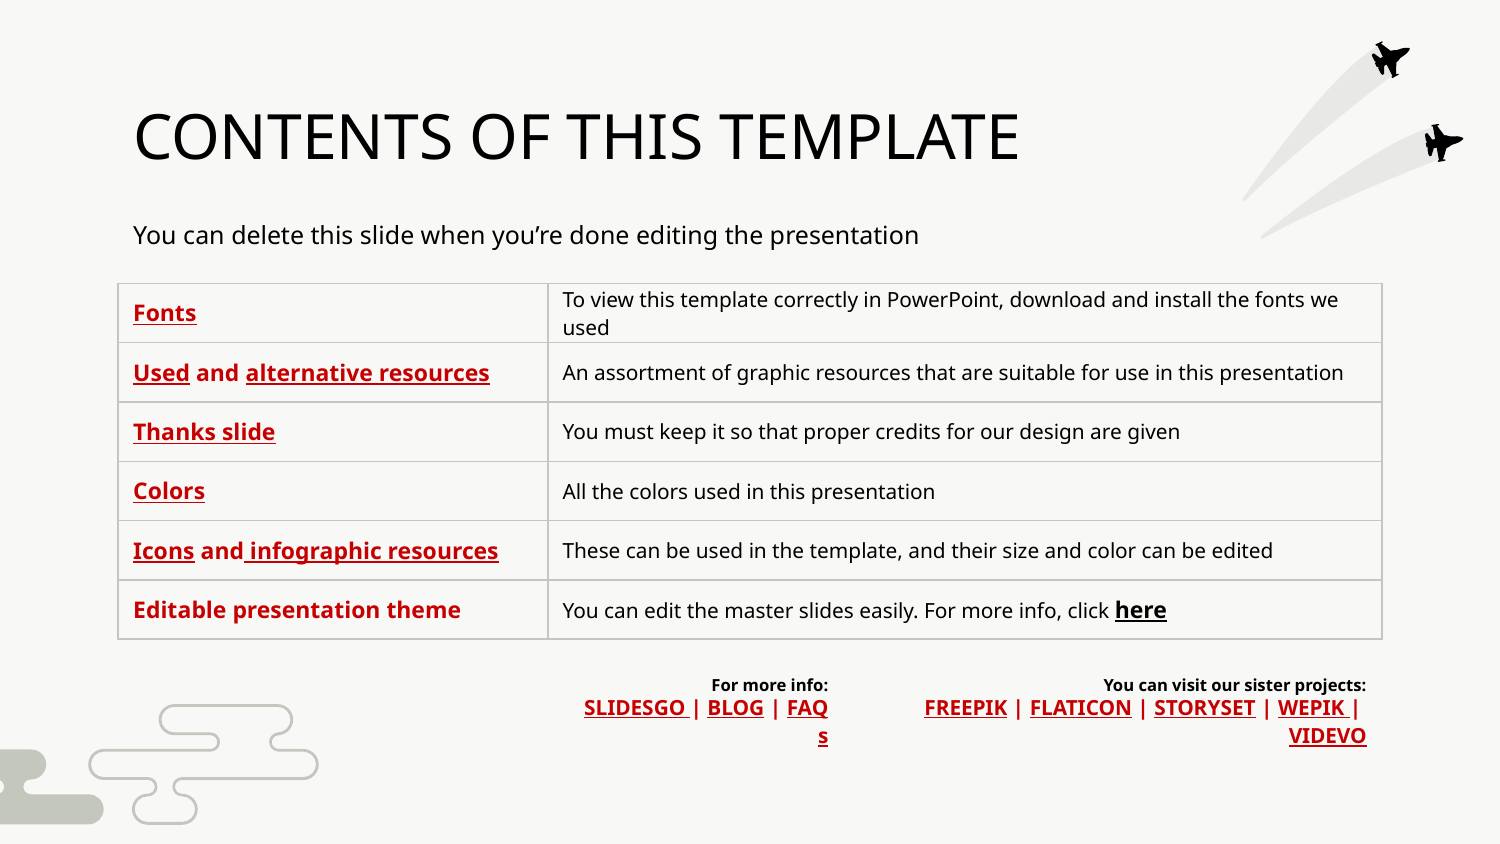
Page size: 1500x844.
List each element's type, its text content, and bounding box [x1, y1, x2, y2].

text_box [1256, 38, 1459, 259]
table_cell All the colors used in this presentation [549, 462, 1381, 520]
table_cell Icons and infographic resources [119, 521, 547, 579]
table_cell These can be used in the template, and their size and color can be edited [549, 521, 1381, 579]
table_cell Colors [119, 462, 547, 520]
table_cell Editable presentation theme [119, 581, 547, 638]
table_cell Thanks slide [119, 403, 547, 461]
text_box You can visit our sister projects: FREEPIK | FLATICON | STORYSET | WEPIK | VIDEVO [857, 659, 1382, 736]
text_box You can delete this slide when you’re done editing the presentation [118, 204, 1256, 265]
table_header To view this template correctly in PowerPoint, download and install the fonts we used [549, 284, 1381, 342]
table_cell You must keep it so that proper credits for our design are given [549, 403, 1381, 461]
text_box For more info: SLIDESGO | BLOG | FAQs [562, 659, 844, 736]
table_header Fonts [119, 284, 547, 342]
table_cell Used and alternative resources [119, 343, 547, 401]
table_cell You can edit the master slides easily. For more info, click here [549, 581, 1381, 638]
title CONTENTS OF THIS TEMPLATE [118, 88, 1251, 182]
table_cell An assortment of graphic resources that are suitable for use in this presentation [549, 343, 1381, 401]
